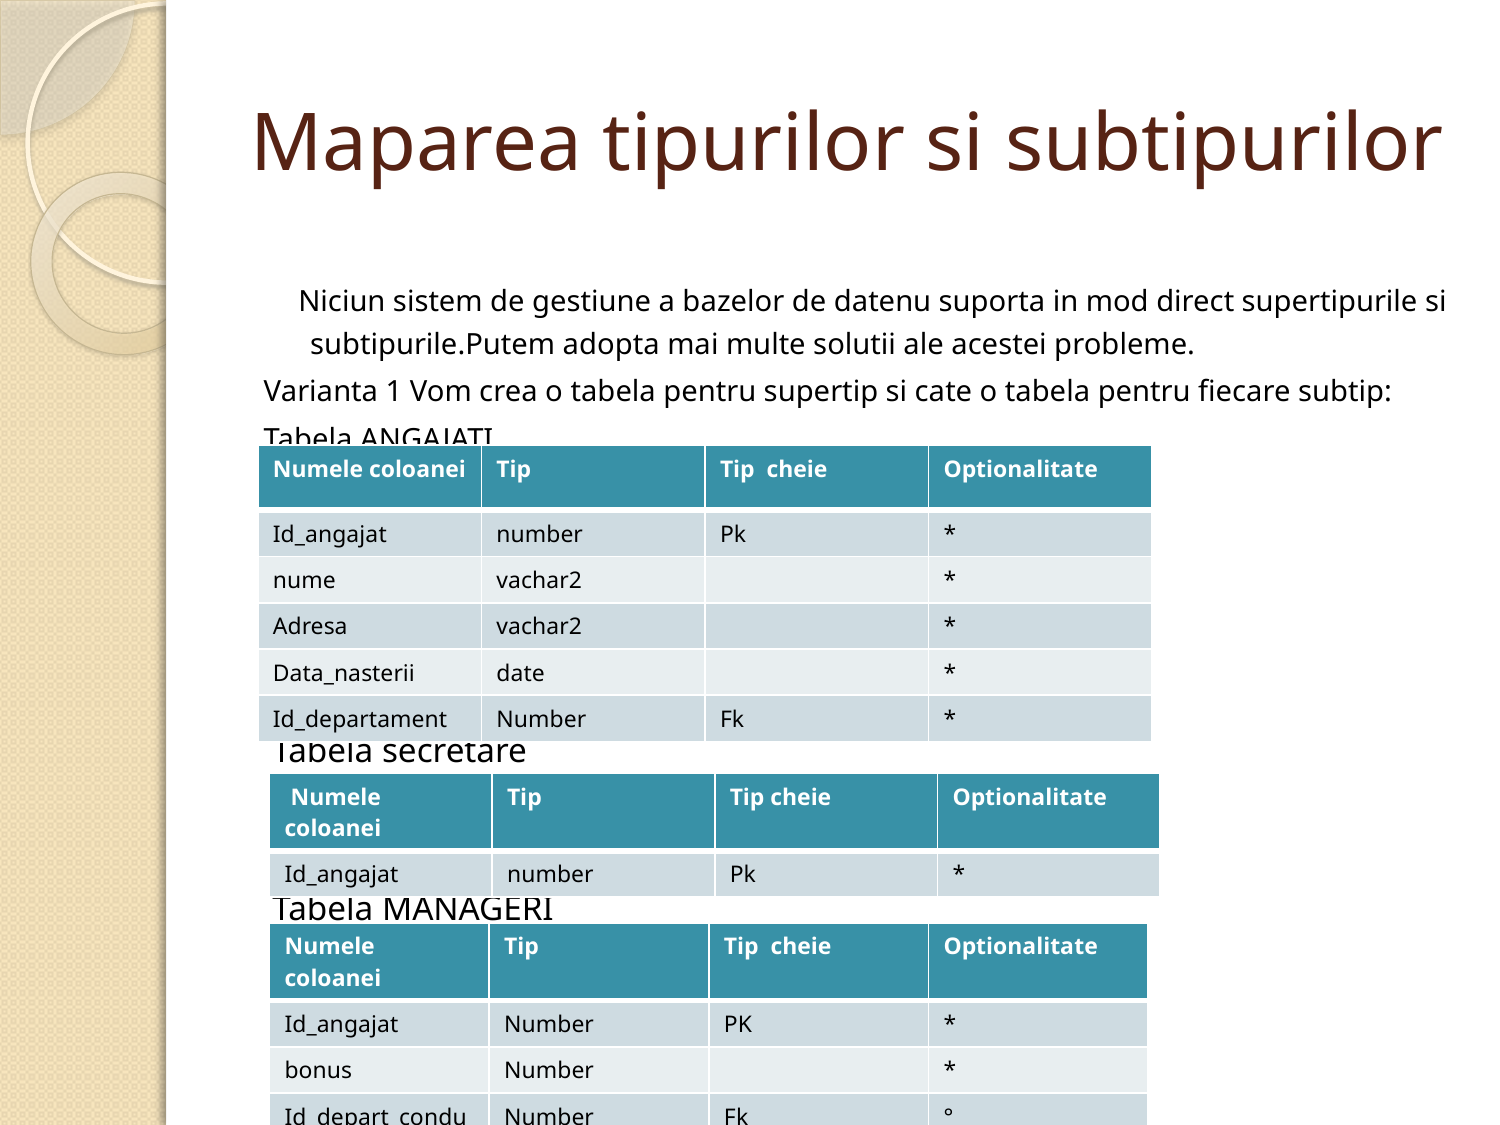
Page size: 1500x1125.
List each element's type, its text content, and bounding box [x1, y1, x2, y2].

table_cell * [929, 696, 1151, 741]
table_header Numele coloanei [259, 446, 481, 507]
table_cell * [929, 650, 1151, 694]
table_header Optionalitate [929, 924, 1147, 998]
table_cell * [929, 557, 1151, 602]
table_cell [706, 604, 928, 648]
table_cell Number [490, 1094, 708, 1125]
table_cell Number [490, 1048, 708, 1092]
table_cell Id_angajat [259, 513, 481, 556]
table_cell [706, 650, 928, 694]
table_cell ° [929, 1094, 1147, 1125]
table_cell Fk [706, 696, 928, 741]
table_cell Pk [706, 513, 928, 556]
table_cell Id_angajat [270, 1003, 488, 1046]
table_cell vachar2 [482, 557, 704, 602]
table_cell PK [710, 1003, 928, 1046]
table_cell Id_depart_condus [270, 1094, 488, 1125]
table_cell Fk [710, 1094, 928, 1125]
table_header Tip [493, 774, 714, 848]
table_cell * [929, 604, 1151, 648]
table_header Optionalitate [938, 774, 1159, 848]
table_cell Number [490, 1003, 708, 1046]
table_cell number [493, 854, 714, 896]
table_cell * [938, 854, 1159, 896]
table_header Tip cheie [710, 924, 928, 998]
list Niciun sistem de gestiune a bazelor de datenu suporta in mod direct supertipurile si subtipurile.Putem adopta mai multe solutii ale acestei probleme. Varianta 1 Vom crea o tabela pentru supertip si cate o tabela pentru fiecare subtip: Tabela ANGAJATI Tabela secretare Tabela MANAGERI [235, 237, 1466, 1025]
table_header Numele coloanei [270, 924, 488, 998]
table_cell vachar2 [482, 604, 704, 648]
table_cell Adresa [259, 604, 481, 648]
table_header Tip [482, 446, 704, 507]
table_cell bonus [270, 1048, 488, 1092]
table_header Tip cheie [716, 774, 937, 848]
title Maparea tipurilor si subtipurilor [235, 45, 1466, 233]
table_header Tip cheie [706, 446, 928, 507]
table_cell [710, 1048, 928, 1092]
table_header Tip [490, 924, 708, 998]
table_cell nume [259, 557, 481, 602]
table_cell * [929, 1048, 1147, 1092]
table_cell number [482, 513, 704, 556]
table_cell Data_nasterii [259, 650, 481, 694]
table_cell [706, 557, 928, 602]
table_cell Pk [716, 854, 937, 896]
table_cell * [929, 1003, 1147, 1046]
table_cell Id_angajat [270, 854, 491, 896]
table_header Optionalitate [929, 446, 1151, 507]
table_header Numele coloanei [270, 774, 491, 848]
table_cell Number [482, 696, 704, 741]
table_cell Id_departament [259, 696, 481, 741]
table_cell * [929, 513, 1151, 556]
table_cell date [482, 650, 704, 694]
